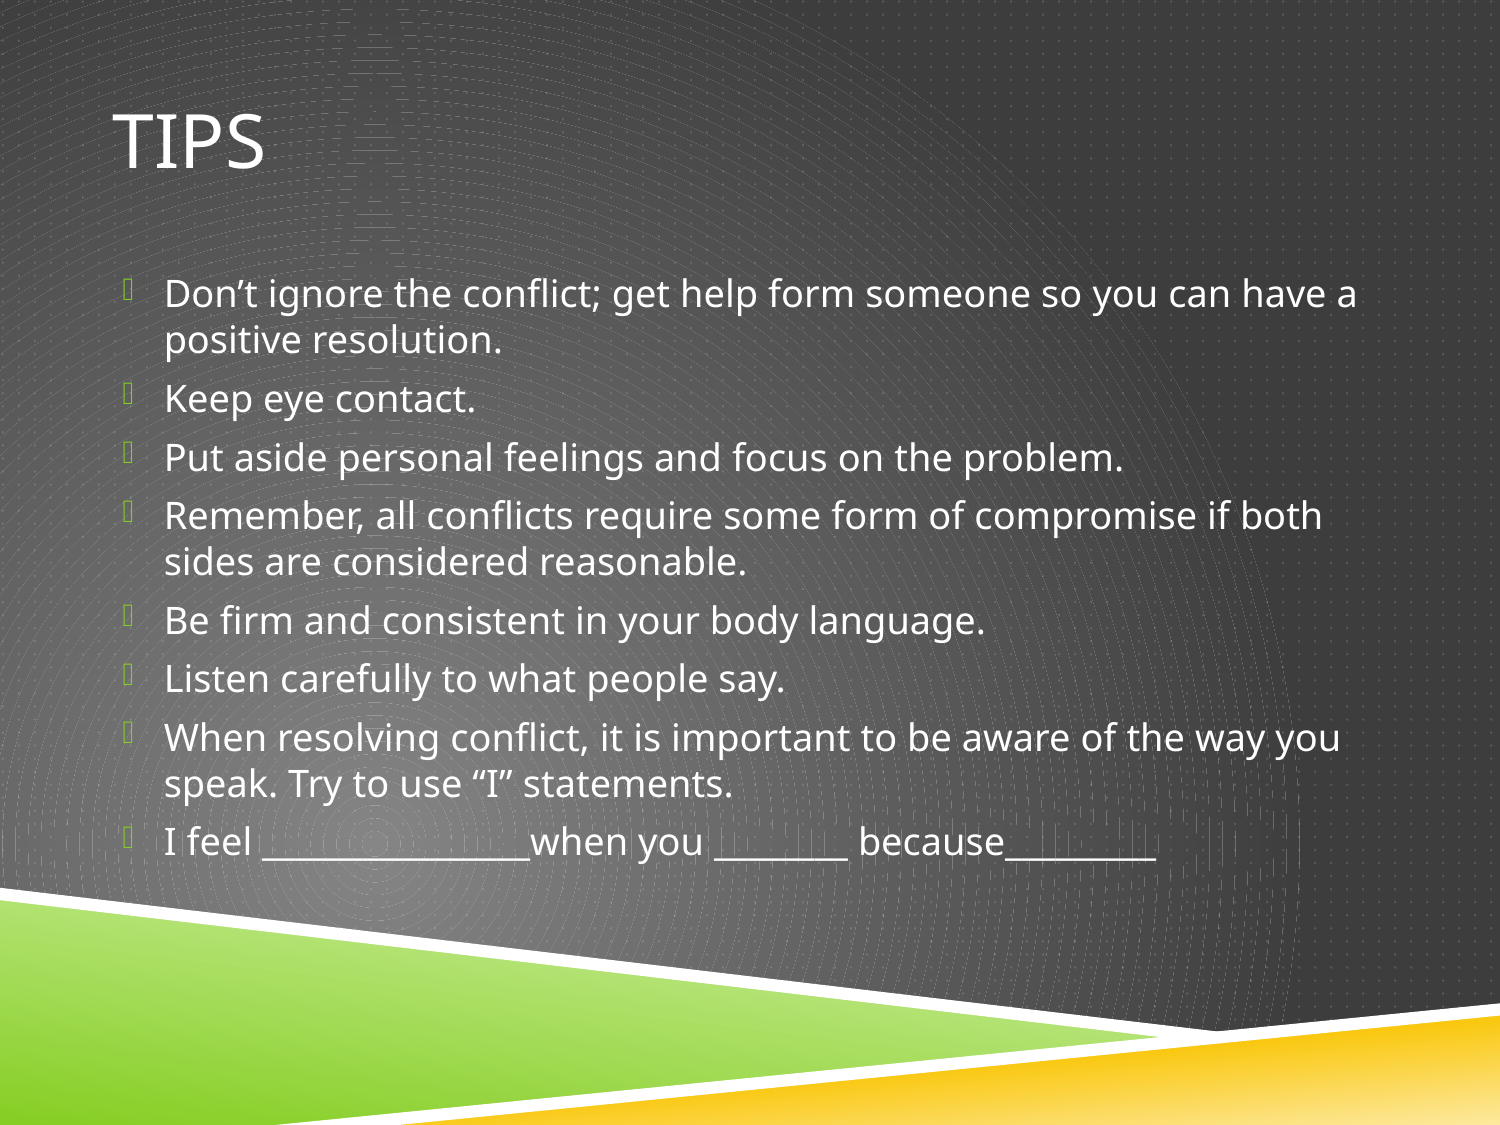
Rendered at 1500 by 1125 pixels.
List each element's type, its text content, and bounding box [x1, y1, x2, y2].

title TIPS [112, 45, 1388, 233]
list Don’t ignore the conflict; get help form someone so you can have a positive resolution. Keep eye contact. Put aside personal feelings and focus on the problem. Remember, all conflicts require some form of compromise if both sides are considered reasonable. Be firm and consistent in your body language. Listen carefully to what people say. When resolving conflict, it is important to be aware of the way you speak. Try to use “I” statements. I feel ________________when you ________ because_________ [112, 262, 1388, 875]
